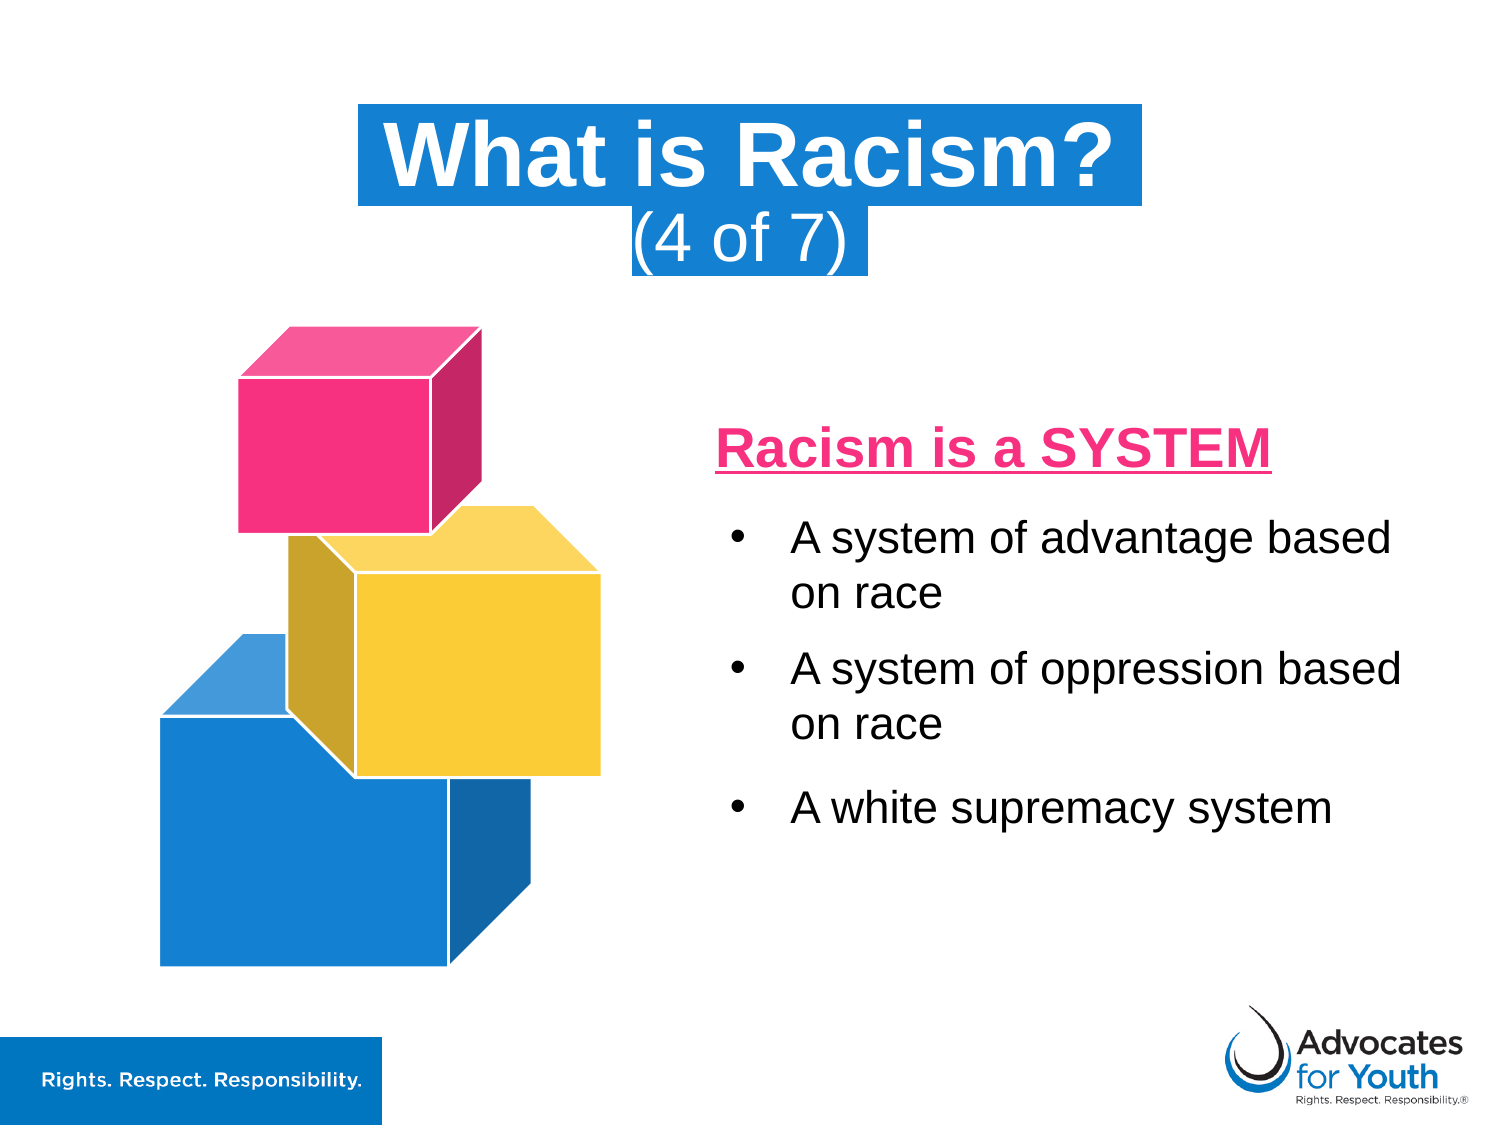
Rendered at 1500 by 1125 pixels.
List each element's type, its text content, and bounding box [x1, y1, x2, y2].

title What is Racism? (4 of 7) [112, 99, 1388, 288]
text_box [158, 632, 533, 968]
list Racism is a SYSTEM A system of advantage based on race A system of oppression based on race A white supremacy system [700, 403, 1430, 946]
picture [0, 1037, 382, 1125]
text_box [286, 504, 603, 778]
picture [1200, 990, 1500, 1125]
text_box [236, 325, 484, 535]
